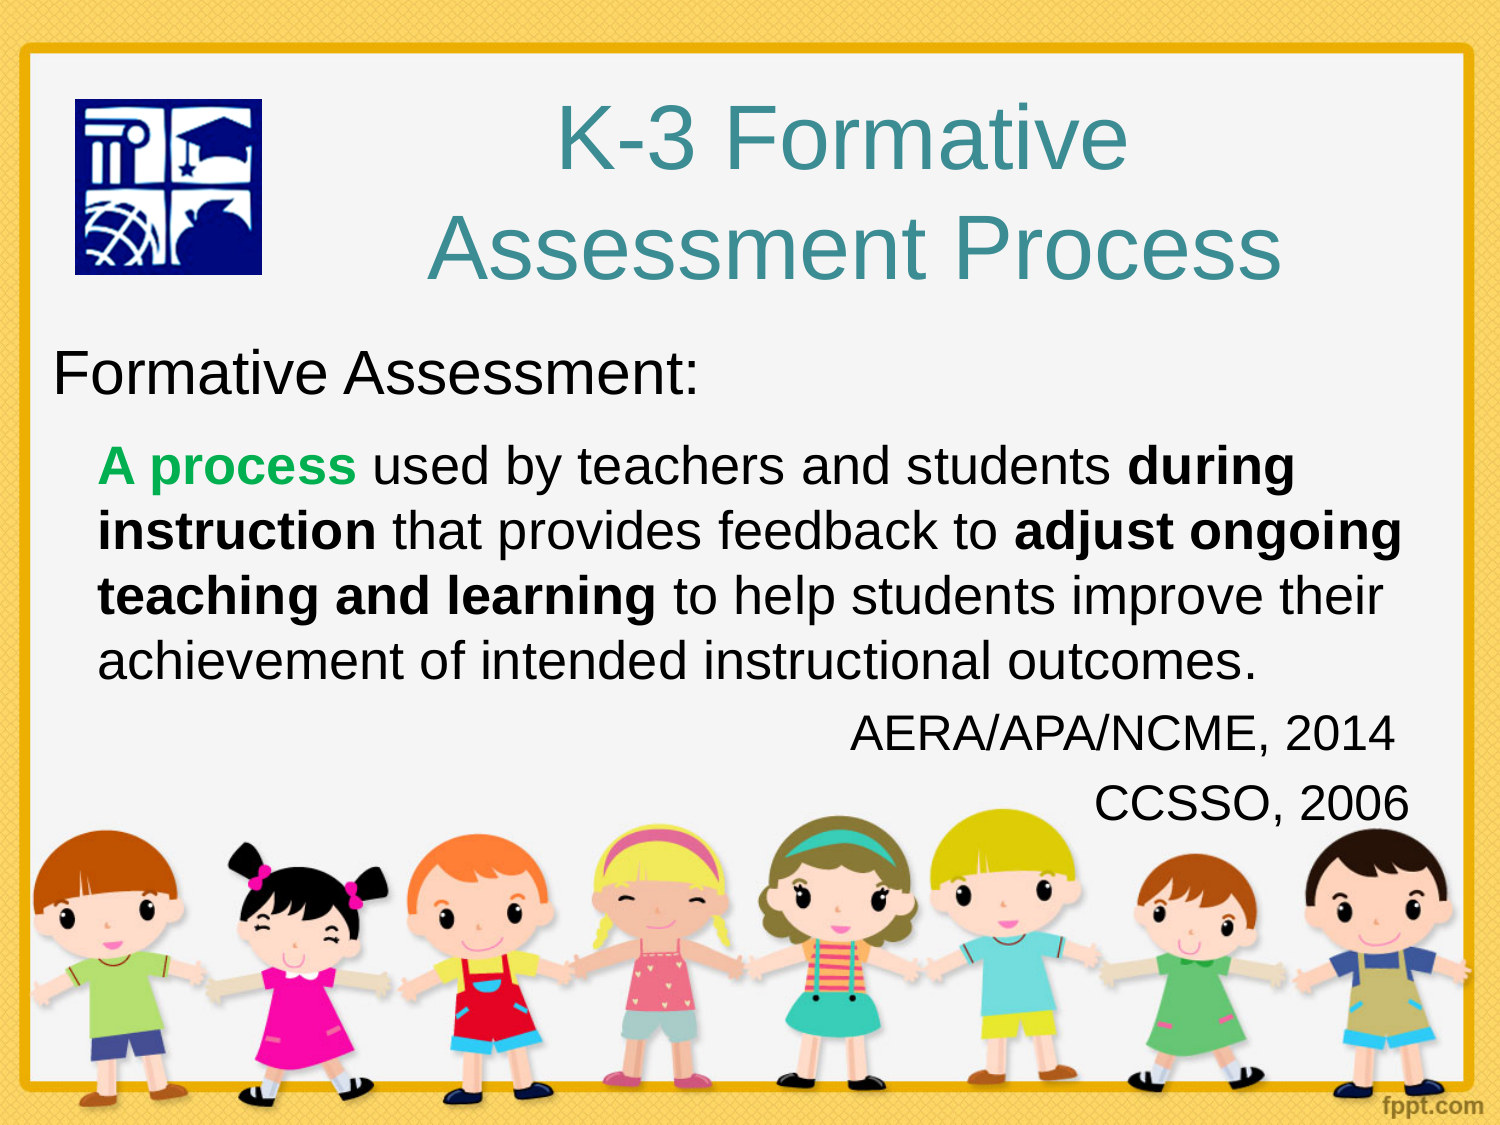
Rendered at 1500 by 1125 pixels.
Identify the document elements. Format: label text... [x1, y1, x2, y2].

text_box Formative Assessment: A process used by teachers and students during instruction that provides feedback to adjust ongoing teaching and learning to help students improve their achievement of intended instructional outcomes. AERA/APA/NCME, 2014 CCSSO, 2006 [37, 224, 1425, 968]
title K-3 Formative Assessment Process [275, 75, 1438, 300]
picture [0, 0, 1500, 1125]
